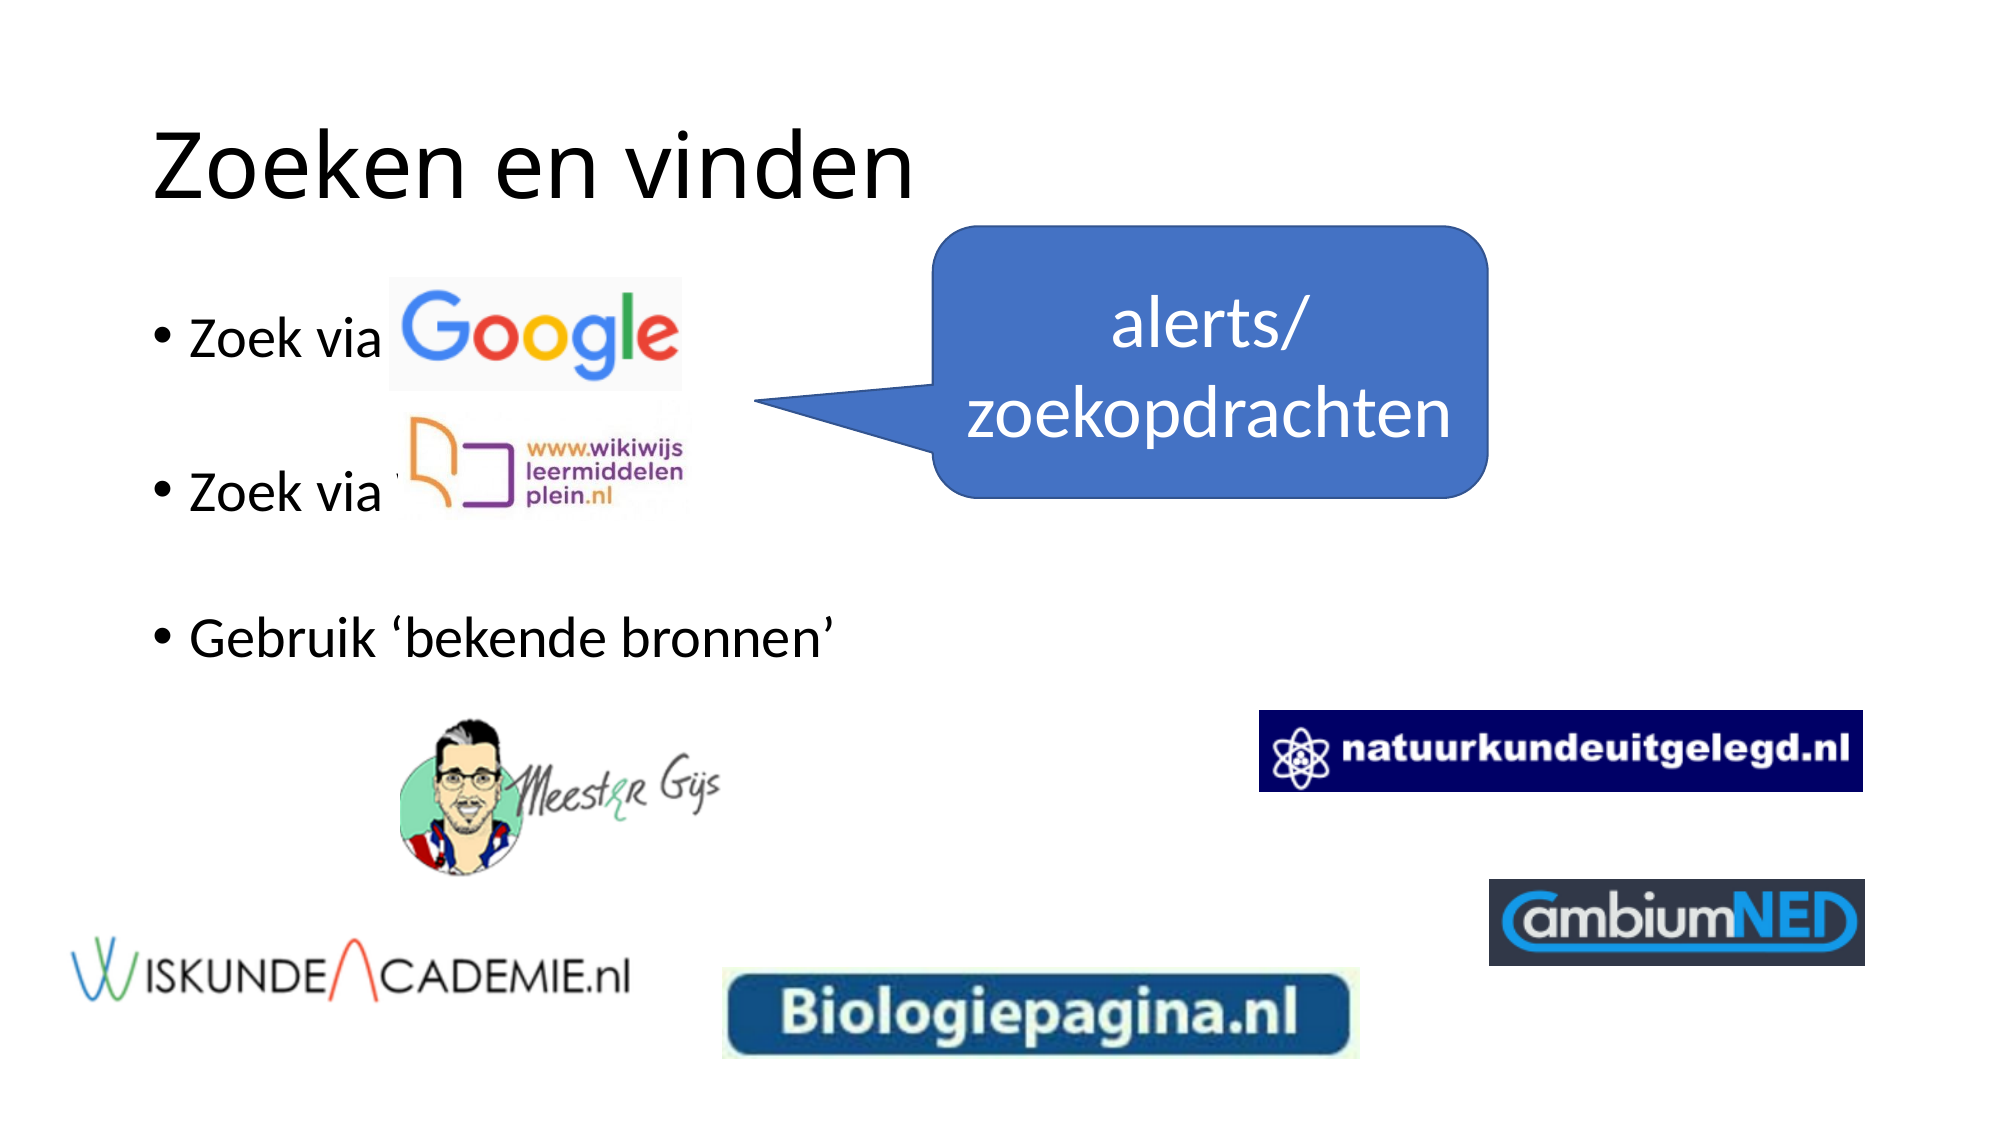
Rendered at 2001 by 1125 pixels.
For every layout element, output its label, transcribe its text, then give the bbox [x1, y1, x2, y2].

picture [1259, 710, 1863, 792]
picture [722, 967, 1360, 1059]
picture [398, 400, 692, 522]
text_box alerts/ zoekopdrachten [754, 225, 1489, 499]
picture [388, 277, 682, 391]
picture [400, 717, 723, 880]
title Zoeken en vinden [137, 59, 1863, 278]
picture [54, 924, 640, 1022]
picture [1489, 879, 1865, 966]
list Zoek via Google Zoek via Wikiwijs Gebruik ‘bekende bronnen’ [137, 299, 1863, 1014]
